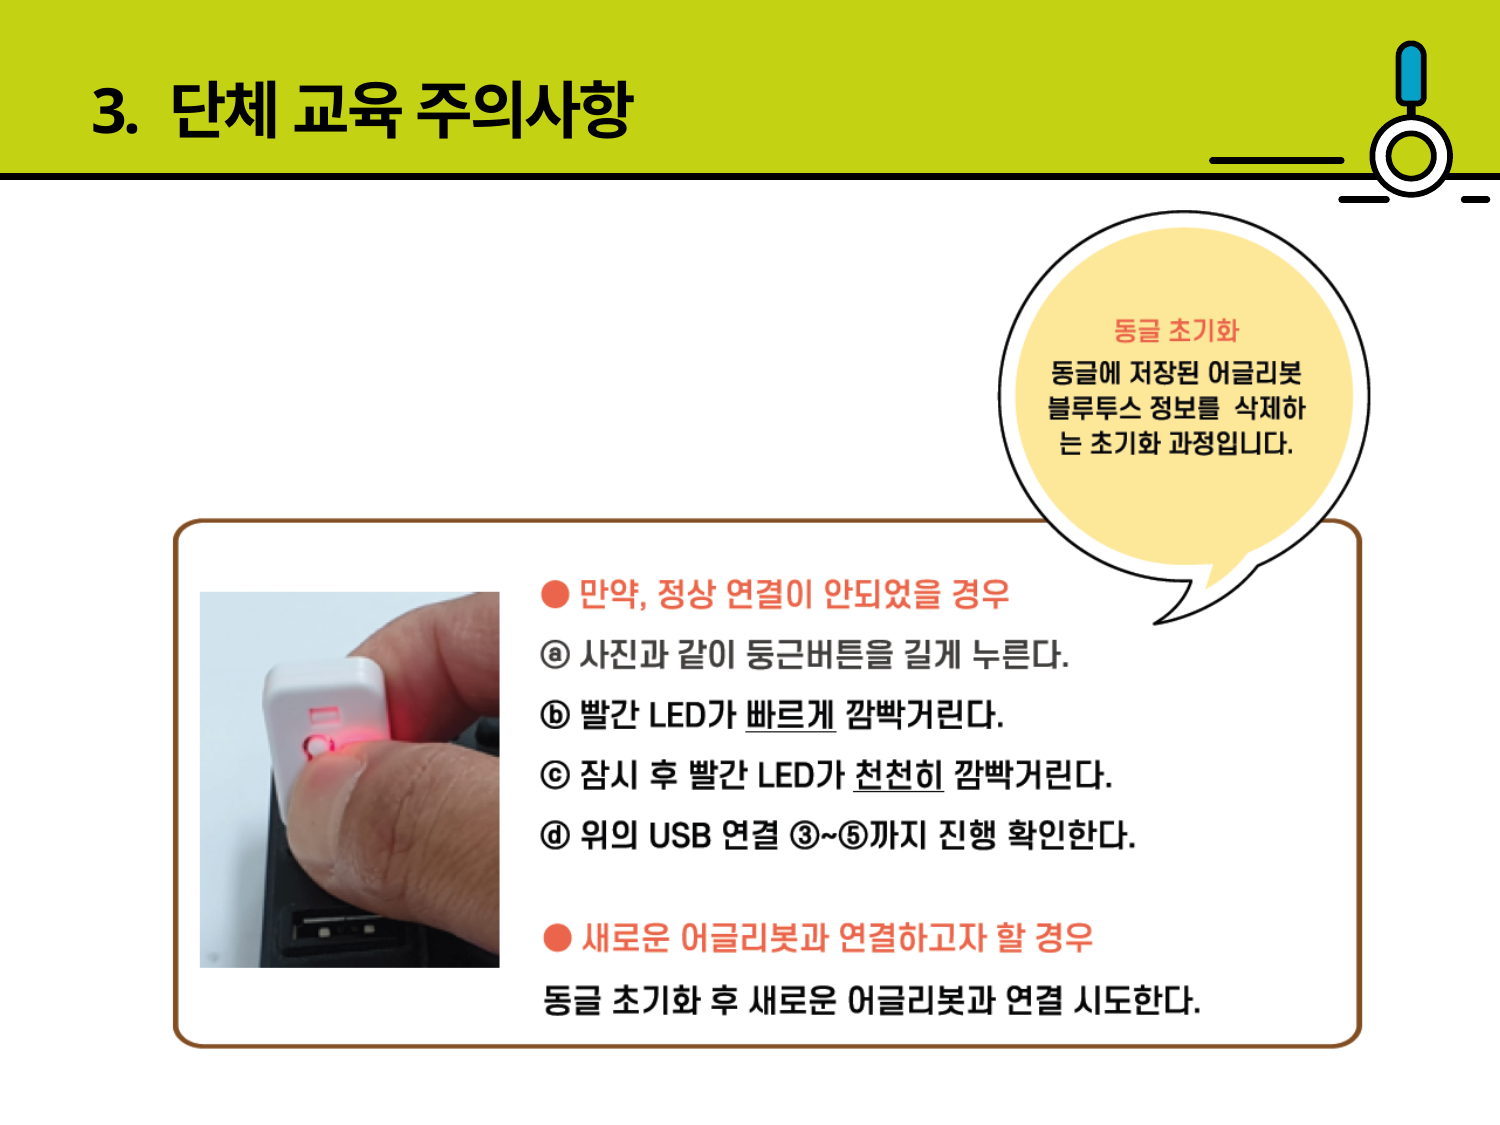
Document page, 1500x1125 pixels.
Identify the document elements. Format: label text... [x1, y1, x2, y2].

picture [152, 210, 1388, 1057]
text_box 3. 단체 교육 주의사항 [76, 26, 1418, 154]
